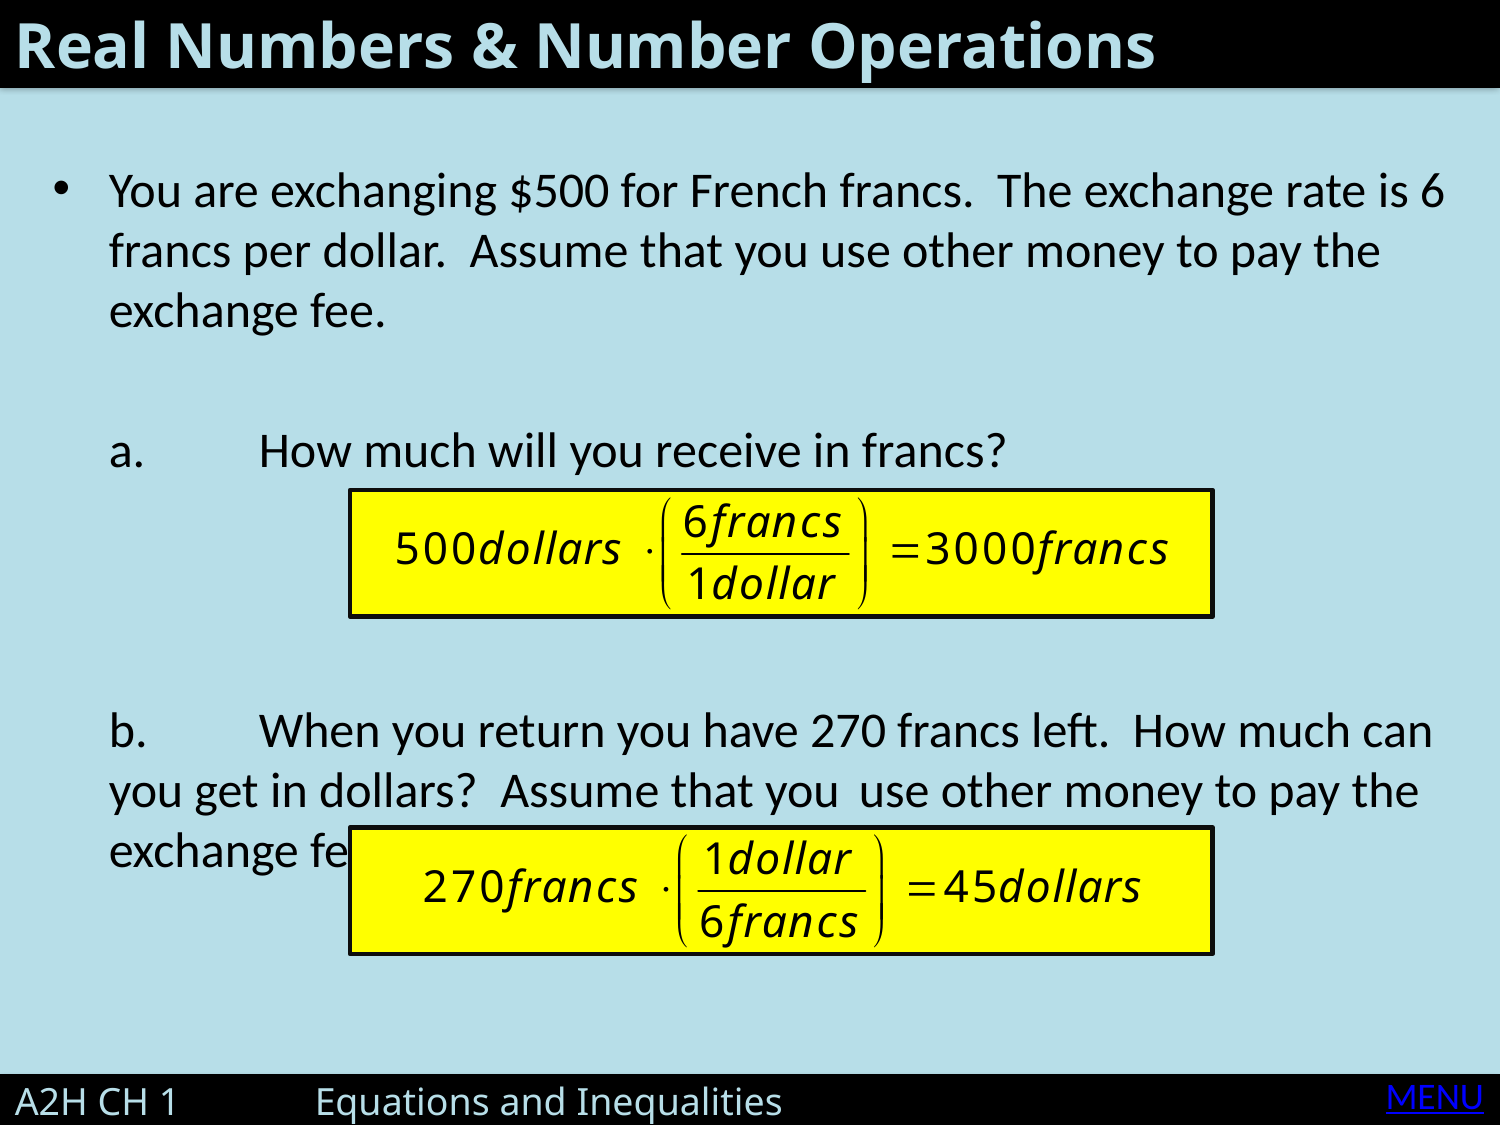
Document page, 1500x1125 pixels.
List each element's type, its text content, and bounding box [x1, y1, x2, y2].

list You are exchanging $500 for French francs. The exchange rate is 6 francs per dollar. Assume that you use other money to pay the exchange fee. a. How much will you receive in francs? b. When you return you have 270 francs left. How much can you get in dollars? Assume that you use other money to pay the exchange fee. [37, 149, 1475, 1025]
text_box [349, 487, 1213, 621]
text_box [349, 824, 1213, 959]
text_box Real Numbers & Number Operations [0, 0, 1500, 88]
text_box A2H CH 1 Equations and Inequalities [0, 1074, 1370, 1125]
text_box MENU [1370, 1064, 1500, 1125]
